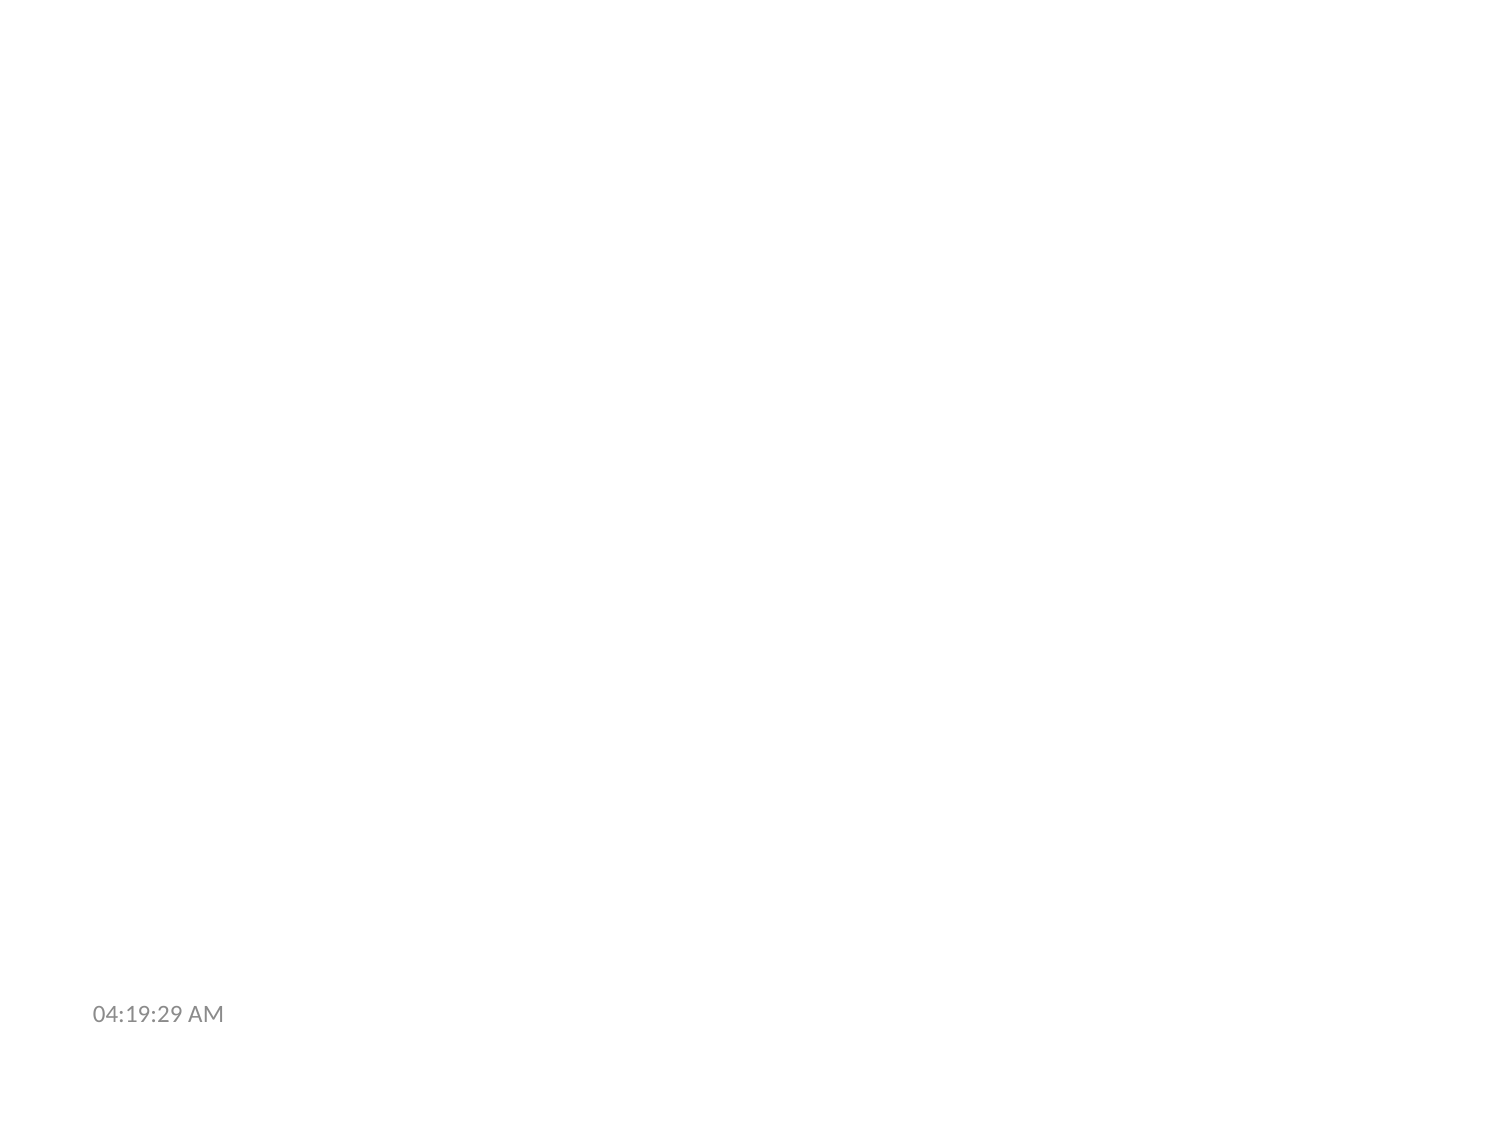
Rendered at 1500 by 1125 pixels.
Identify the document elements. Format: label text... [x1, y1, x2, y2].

text_box 3:35:09 PM [77, 982, 428, 1043]
